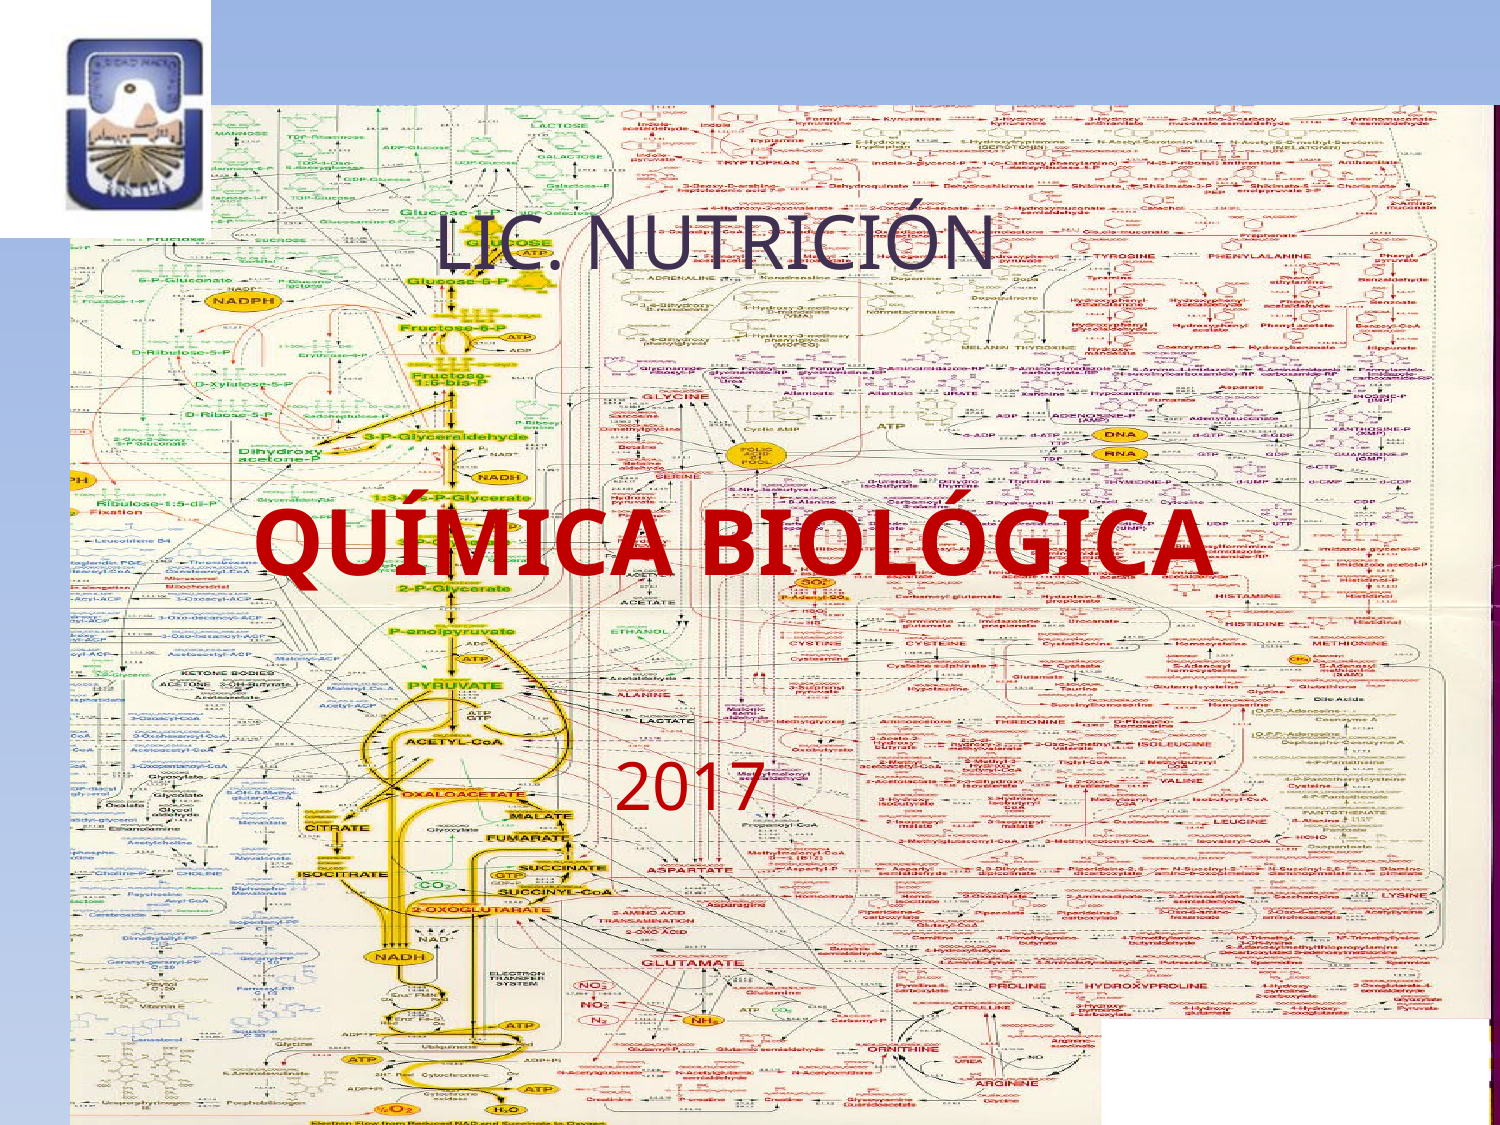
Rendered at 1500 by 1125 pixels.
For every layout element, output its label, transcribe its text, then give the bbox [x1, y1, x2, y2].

title QUÍMICA BIOLÓGICA [58, 445, 65, 634]
picture [0, 0, 1500, 1125]
